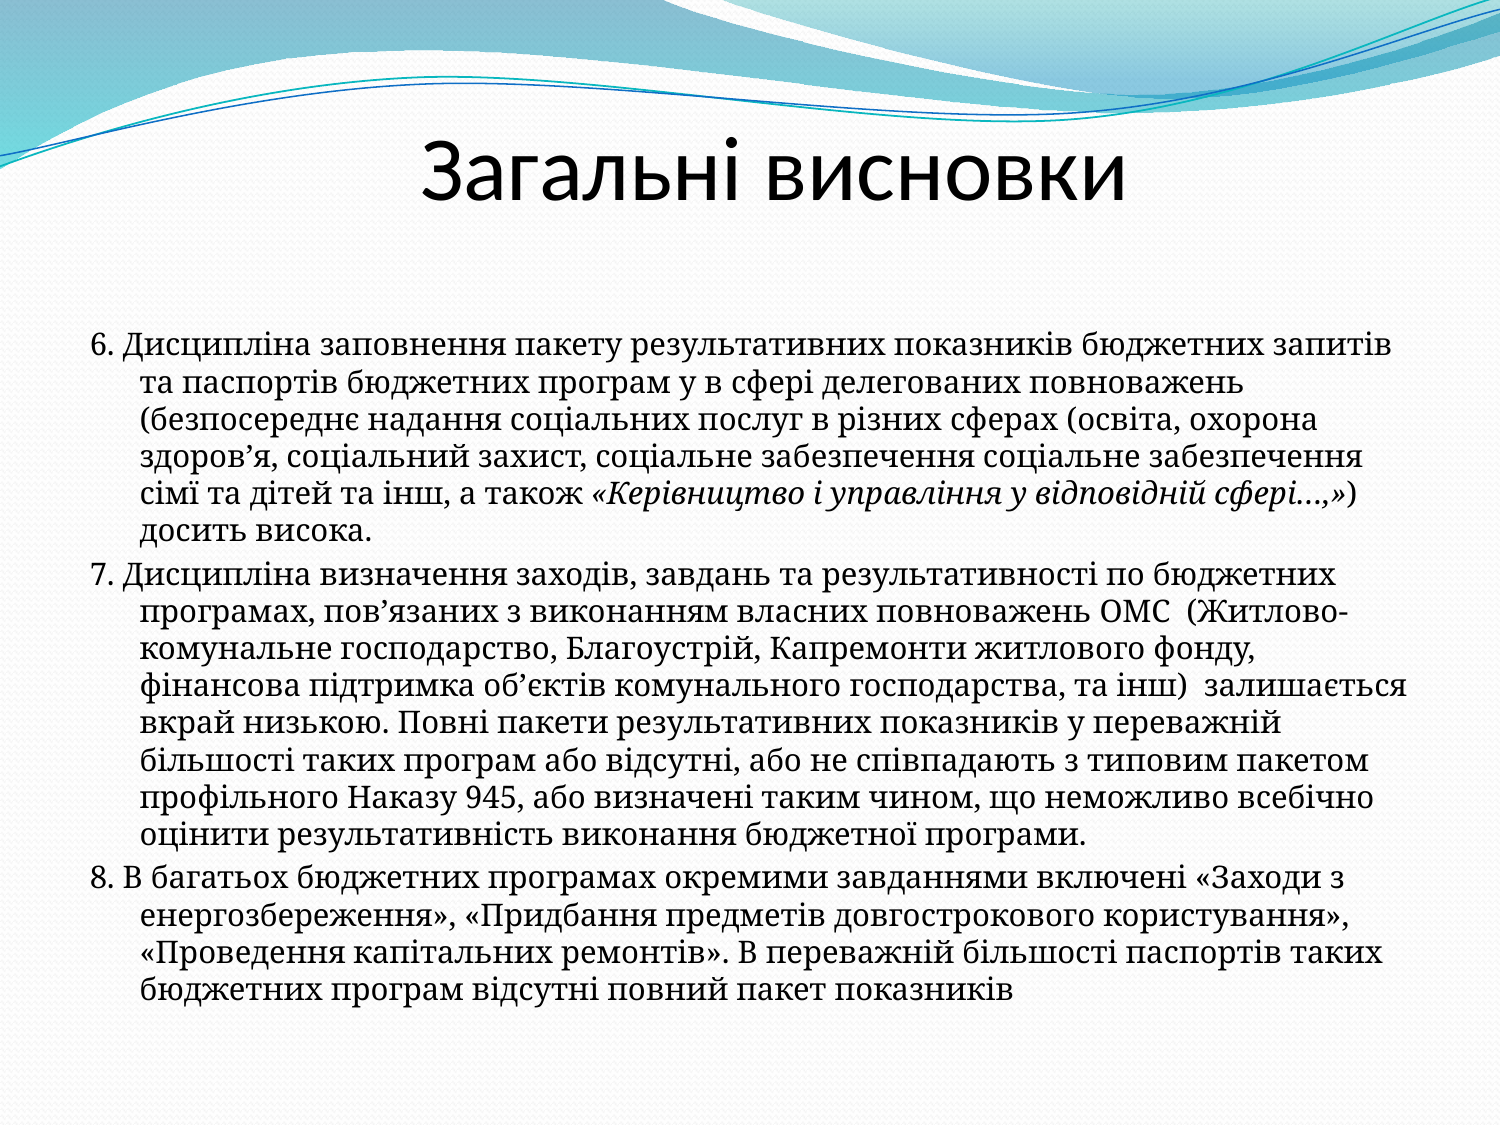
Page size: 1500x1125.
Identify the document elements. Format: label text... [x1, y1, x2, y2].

list 6. Дисципліна заповнення пакету результативних показників бюджетних запитів та паспортів бюджетних програм у в сфері делегованих повноважень (безпосереднє надання соціальних послуг в різних сферах (освіта, охорона здоров’я, соціальний захист, соціальне забезпечення соціальне забезпечення сімї та дітей та інш, а також «Керівництво і управління у відповідній сфері…,») досить висока. 7. Дисципліна визначення заходів, завдань та результативності по бюджетних програмах, пов’язаних з виконанням власних повноважень ОМС (Житлово-комунальне господарство, Благоустрій, Капремонти житлового фонду, фінансова підтримка об’єктів комунального господарства, та інш) залишається вкрай низькою. Повні пакети результативних показників у переважній більшості таких програм або відсутні, або не співпадають з типовим пакетом профільного Наказу 945, або визначені таким чином, що неможливо всебічно оцінити результативність виконання бюджетної програми. 8. В багатьох бюджетних програмах окремими завданнями включені «Заходи з енергозбереження», «Придбання предметів довгострокового користування», «Проведення капітальних ремонтів». В переважній більшості паспортів таких бюджетних програм відсутні повний пакет показників [75, 317, 1425, 1038]
text_box Загальні висновки [99, 70, 1450, 258]
